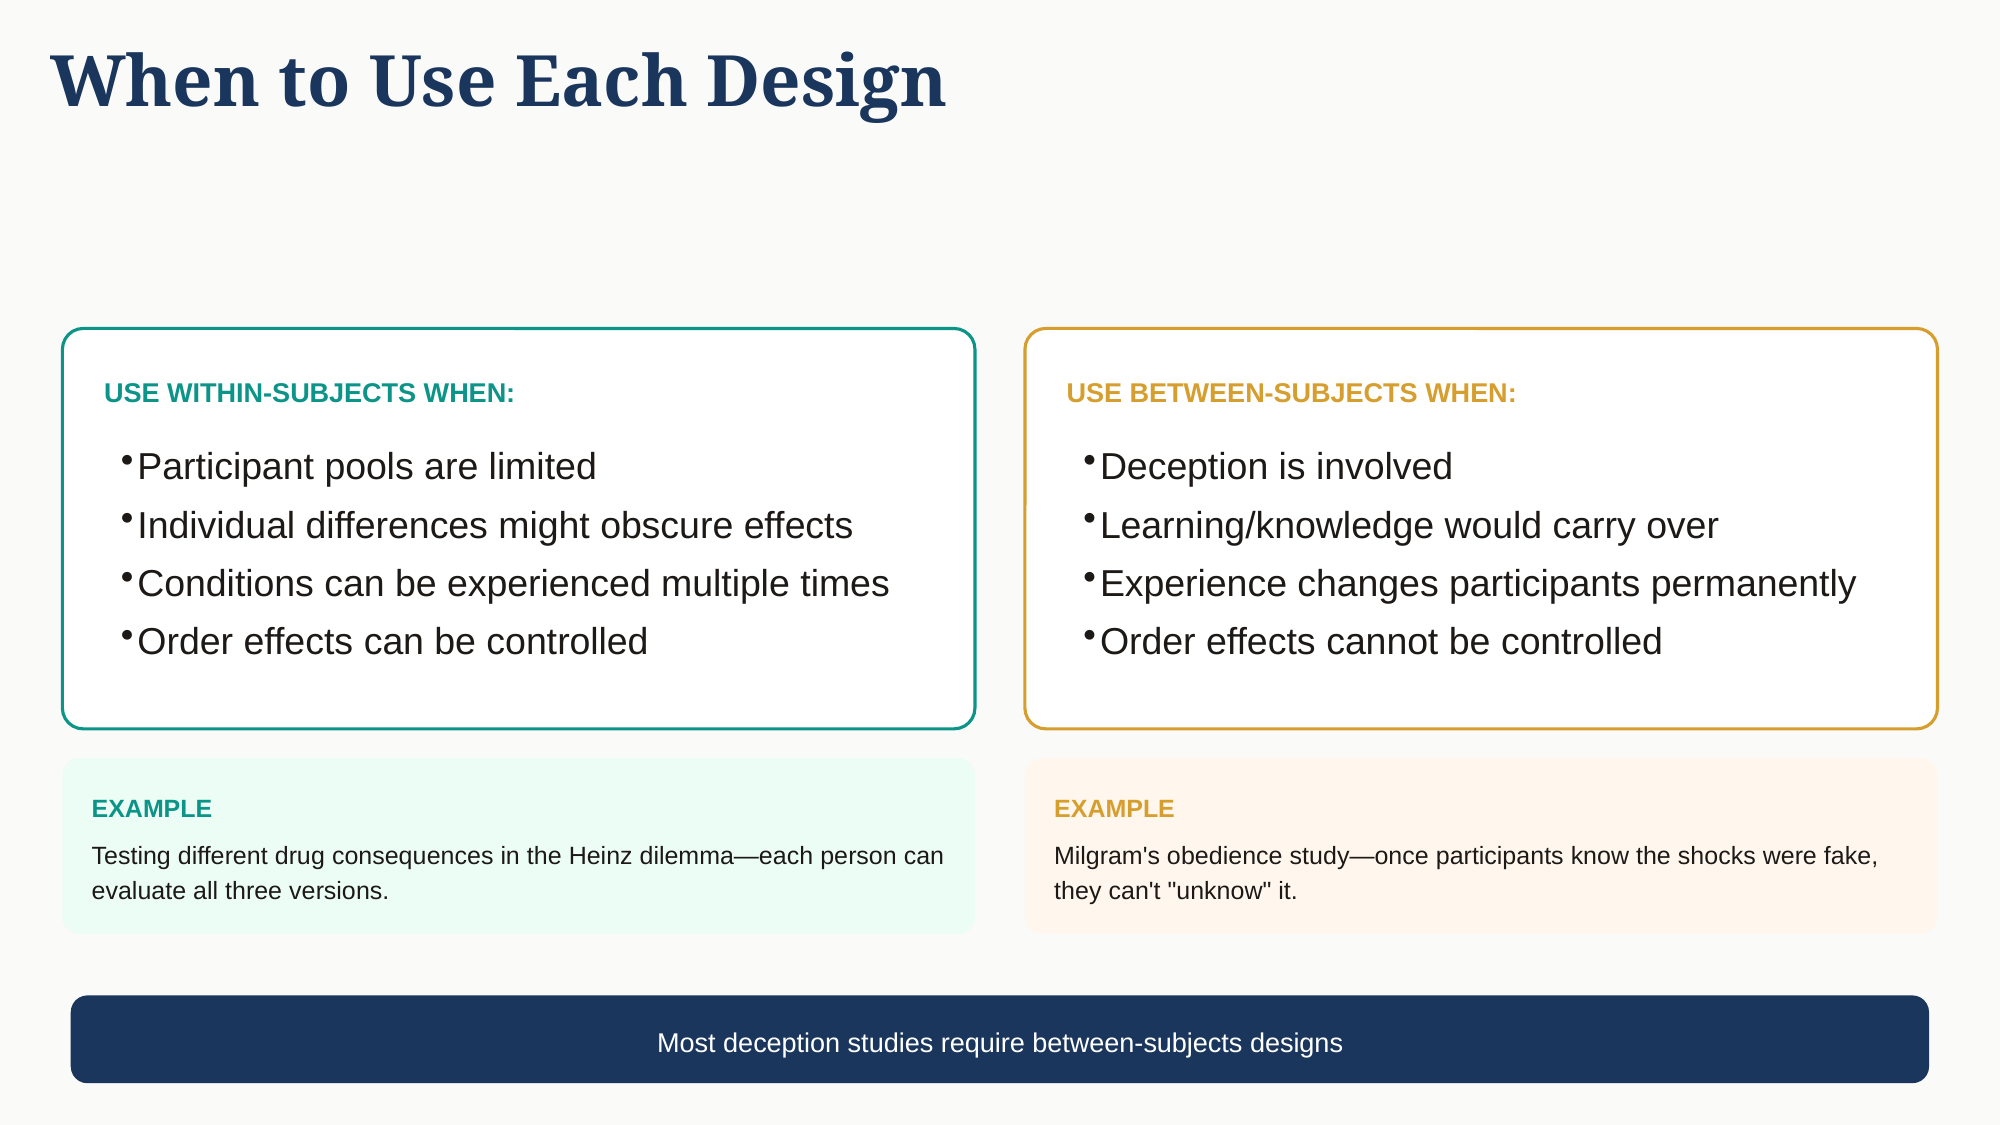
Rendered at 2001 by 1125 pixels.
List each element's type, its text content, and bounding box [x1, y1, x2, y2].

text_box [1024, 758, 1938, 934]
text_box USE WITHIN-SUBJECTS WHEN: [104, 370, 950, 409]
text_box [62, 328, 975, 729]
text_box EXAMPLE [91, 787, 963, 823]
text_box Deception is involved Learning/knowledge would carry over Experience changes participants permanently Order effects cannot be controlled [1066, 428, 1896, 688]
text_box Most deception studies require between-subjects designs [94, 1020, 1906, 1059]
text_box USE BETWEEN-SUBJECTS WHEN: [1066, 370, 1913, 409]
text_box Milgram's obedience study—once participants know the shocks were fake, they can't "unknow" it. [1054, 834, 1926, 905]
text_box [1024, 328, 1938, 729]
text_box EXAMPLE [1054, 787, 1926, 823]
text_box When to Use Each Design [49, 50, 1030, 121]
text_box [70, 995, 1930, 1084]
text_box Testing different drug consequences in the Heinz dilemma—each person can evaluate all three versions. [91, 834, 963, 905]
text_box Participant pools are limited Individual differences might obscure effects Conditions can be experienced multiple times Order effects can be controlled [104, 428, 934, 688]
text_box [62, 758, 975, 934]
